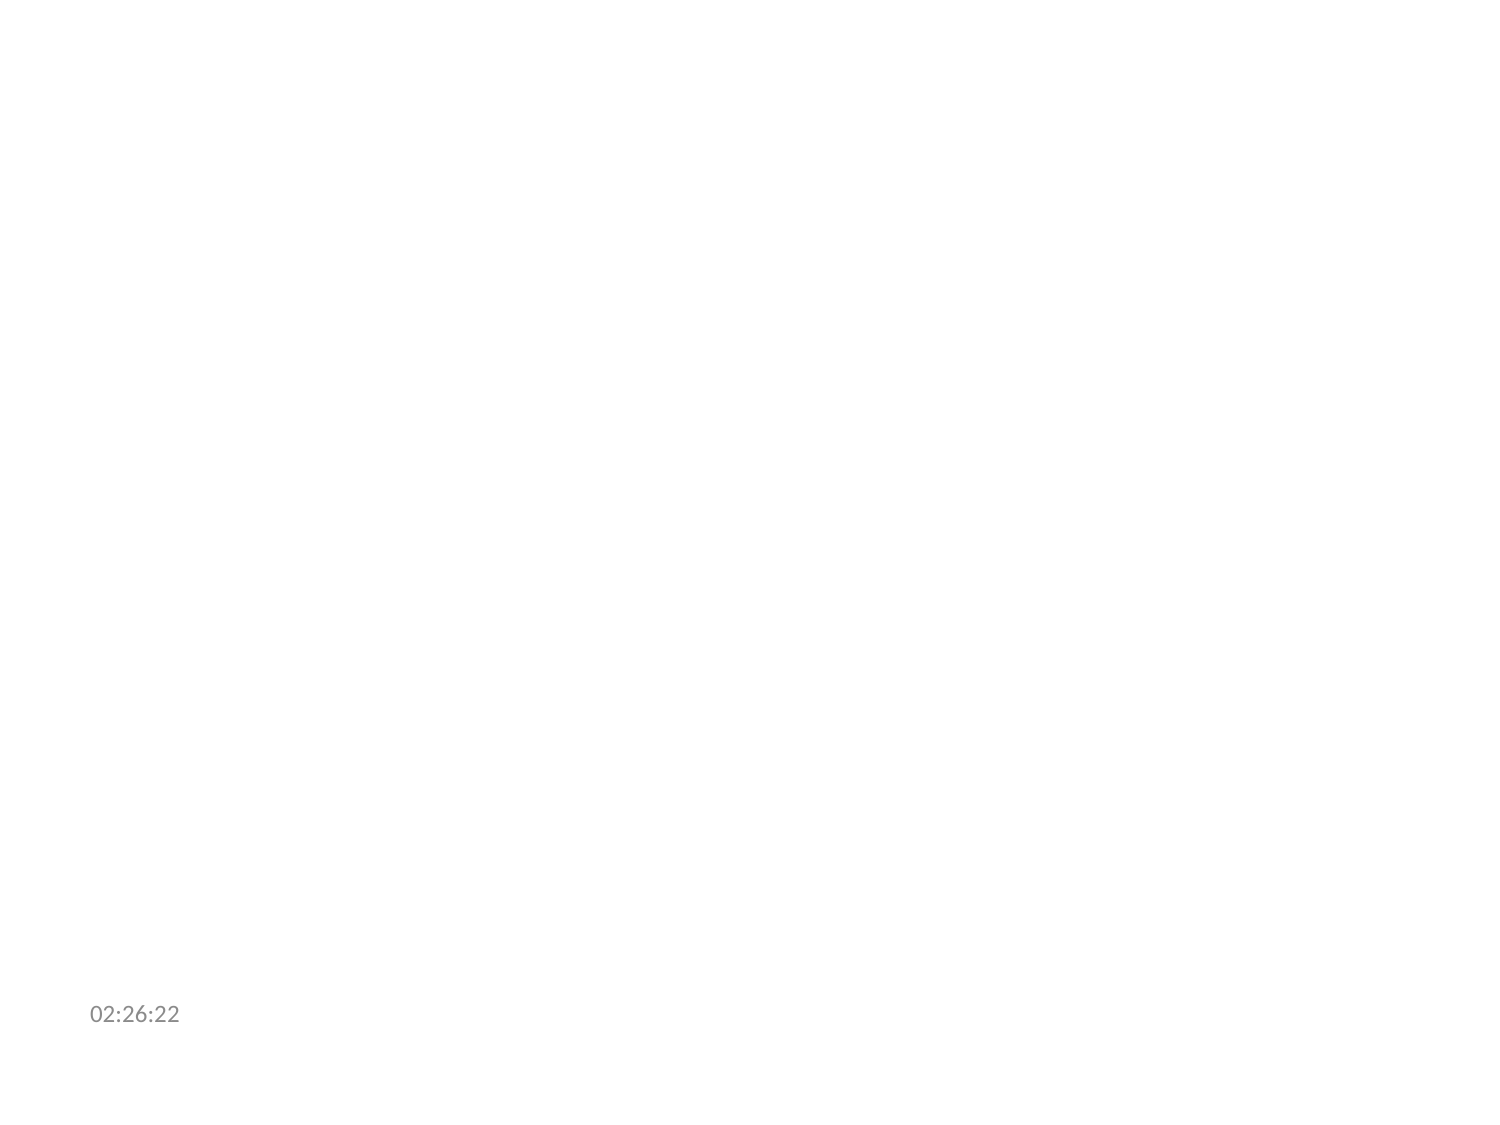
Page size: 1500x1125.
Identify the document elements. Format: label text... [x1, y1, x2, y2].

text_box 15:35:09 [75, 982, 425, 1043]
